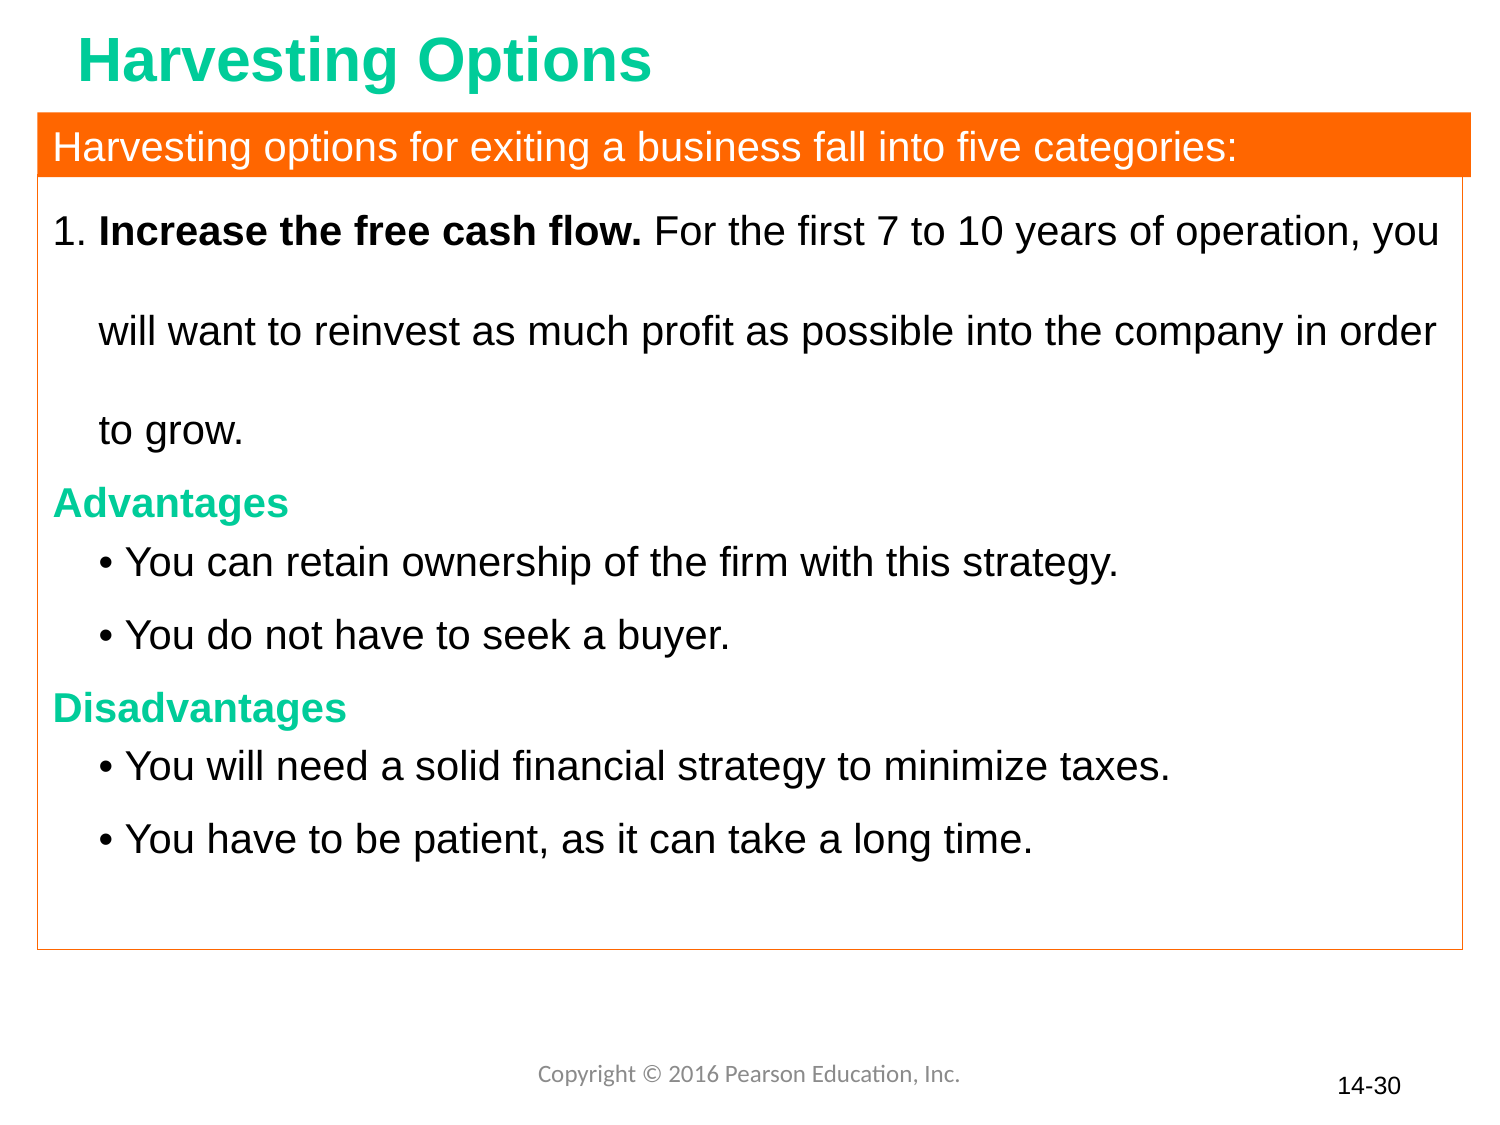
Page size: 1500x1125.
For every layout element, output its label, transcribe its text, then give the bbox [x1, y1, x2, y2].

title Harvesting Options [62, 0, 1413, 150]
footer Copyright © 2016 Pearson Education, Inc. [512, 1042, 988, 1103]
list 1. Increase the free cash flow. For the first 7 to 10 years of operation, you will want to reinvest as much profit as possible into the company in order to grow. Advantages • You can retain ownership of the firm with this strategy. • You do not have to seek a buyer. Disadvantages • You will need a solid financial strategy to minimize taxes. • You have to be patient, as it can take a long time. [37, 178, 1463, 950]
text_box Harvesting options for exiting a business fall into five categories: [37, 112, 1471, 178]
